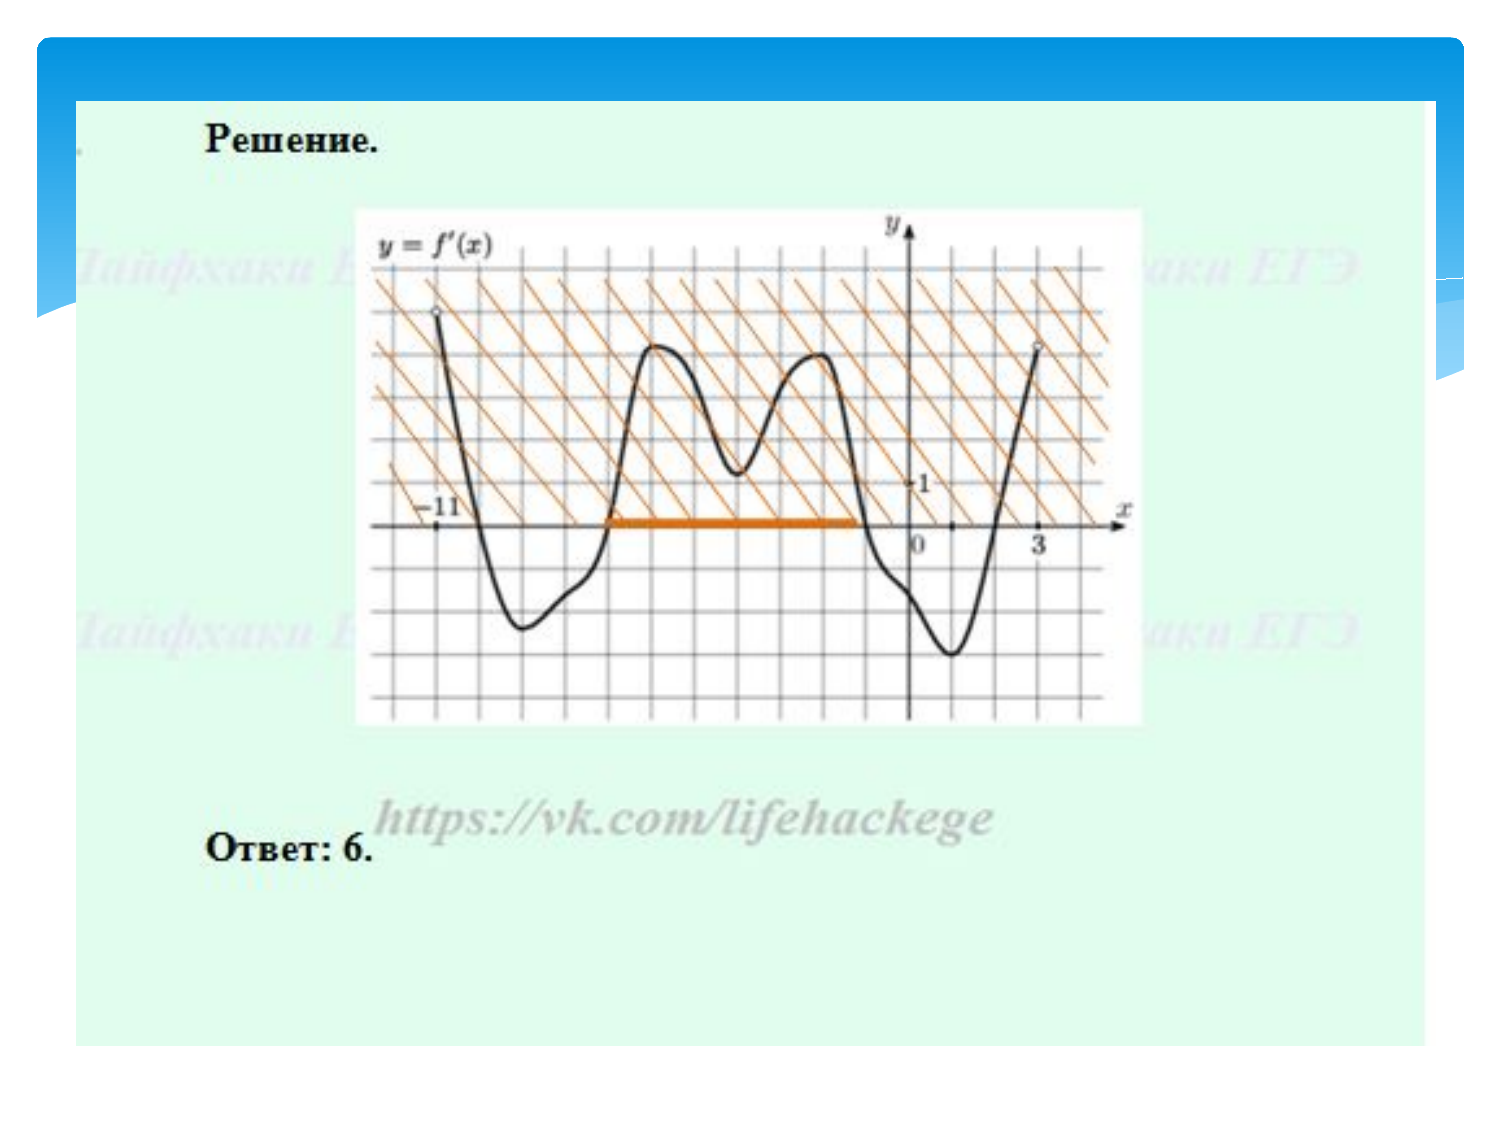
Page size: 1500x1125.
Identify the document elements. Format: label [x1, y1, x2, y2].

picture [76, 101, 1436, 1046]
